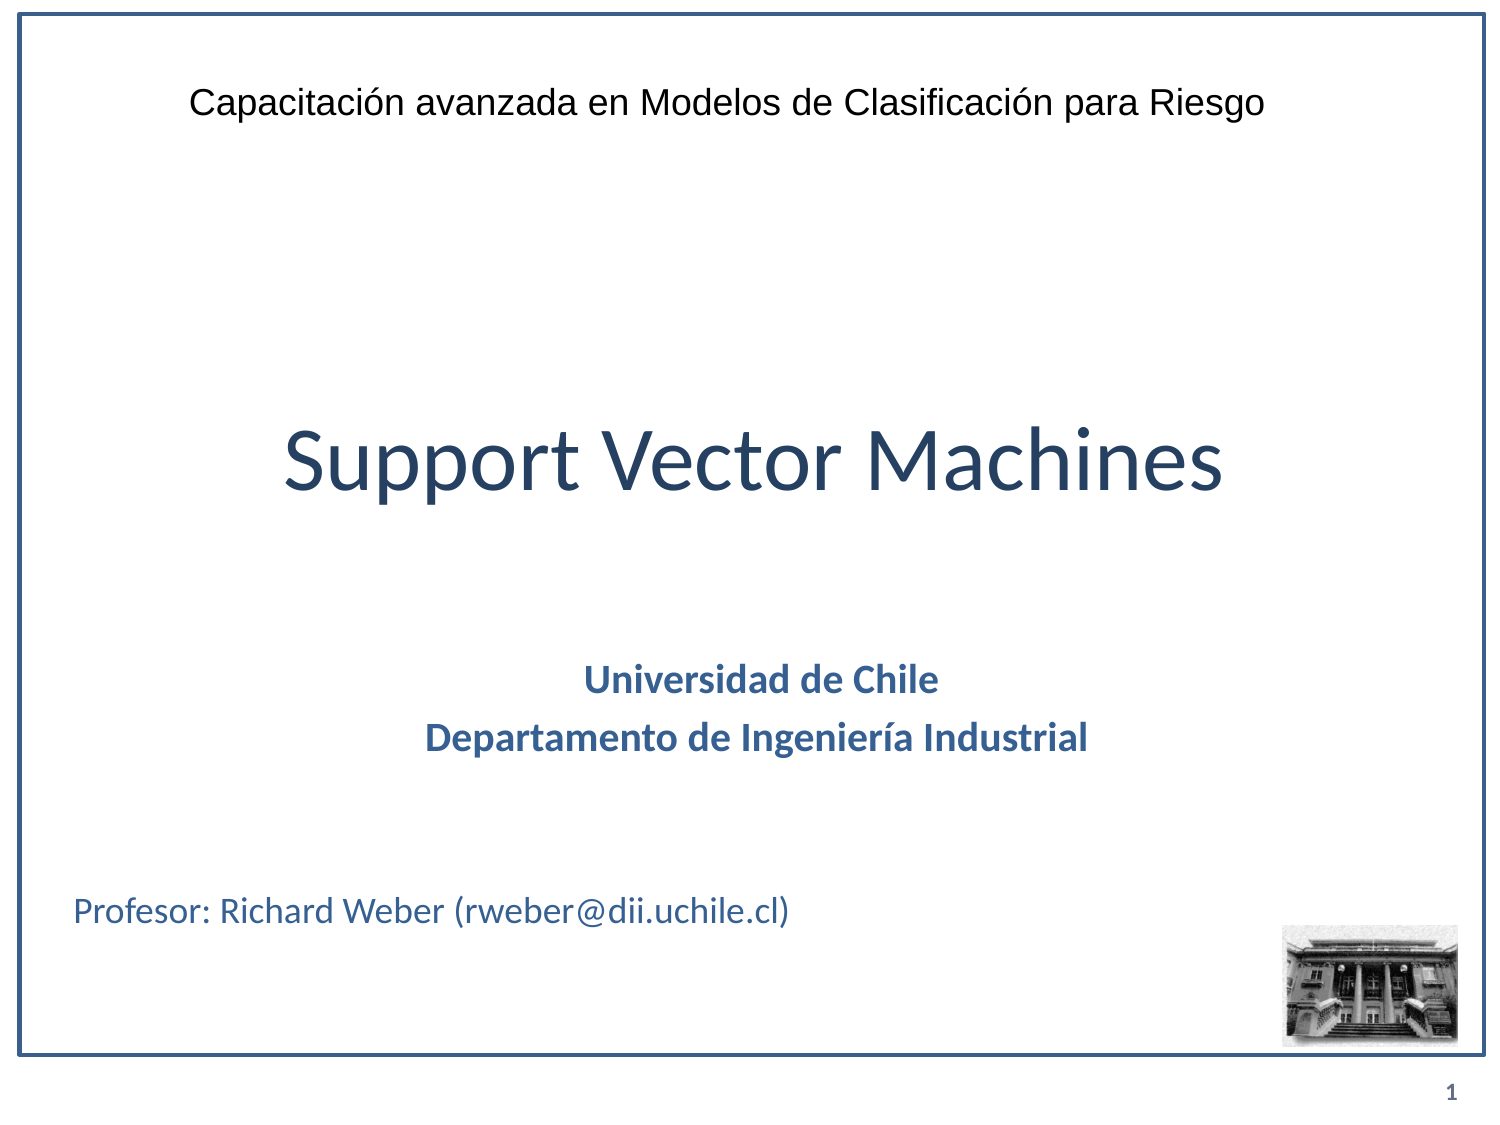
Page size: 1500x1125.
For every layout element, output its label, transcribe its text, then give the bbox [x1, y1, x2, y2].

slide_number 1 [1122, 1060, 1473, 1121]
title Support Vector Machines [116, 332, 1393, 575]
picture [1282, 925, 1458, 1047]
